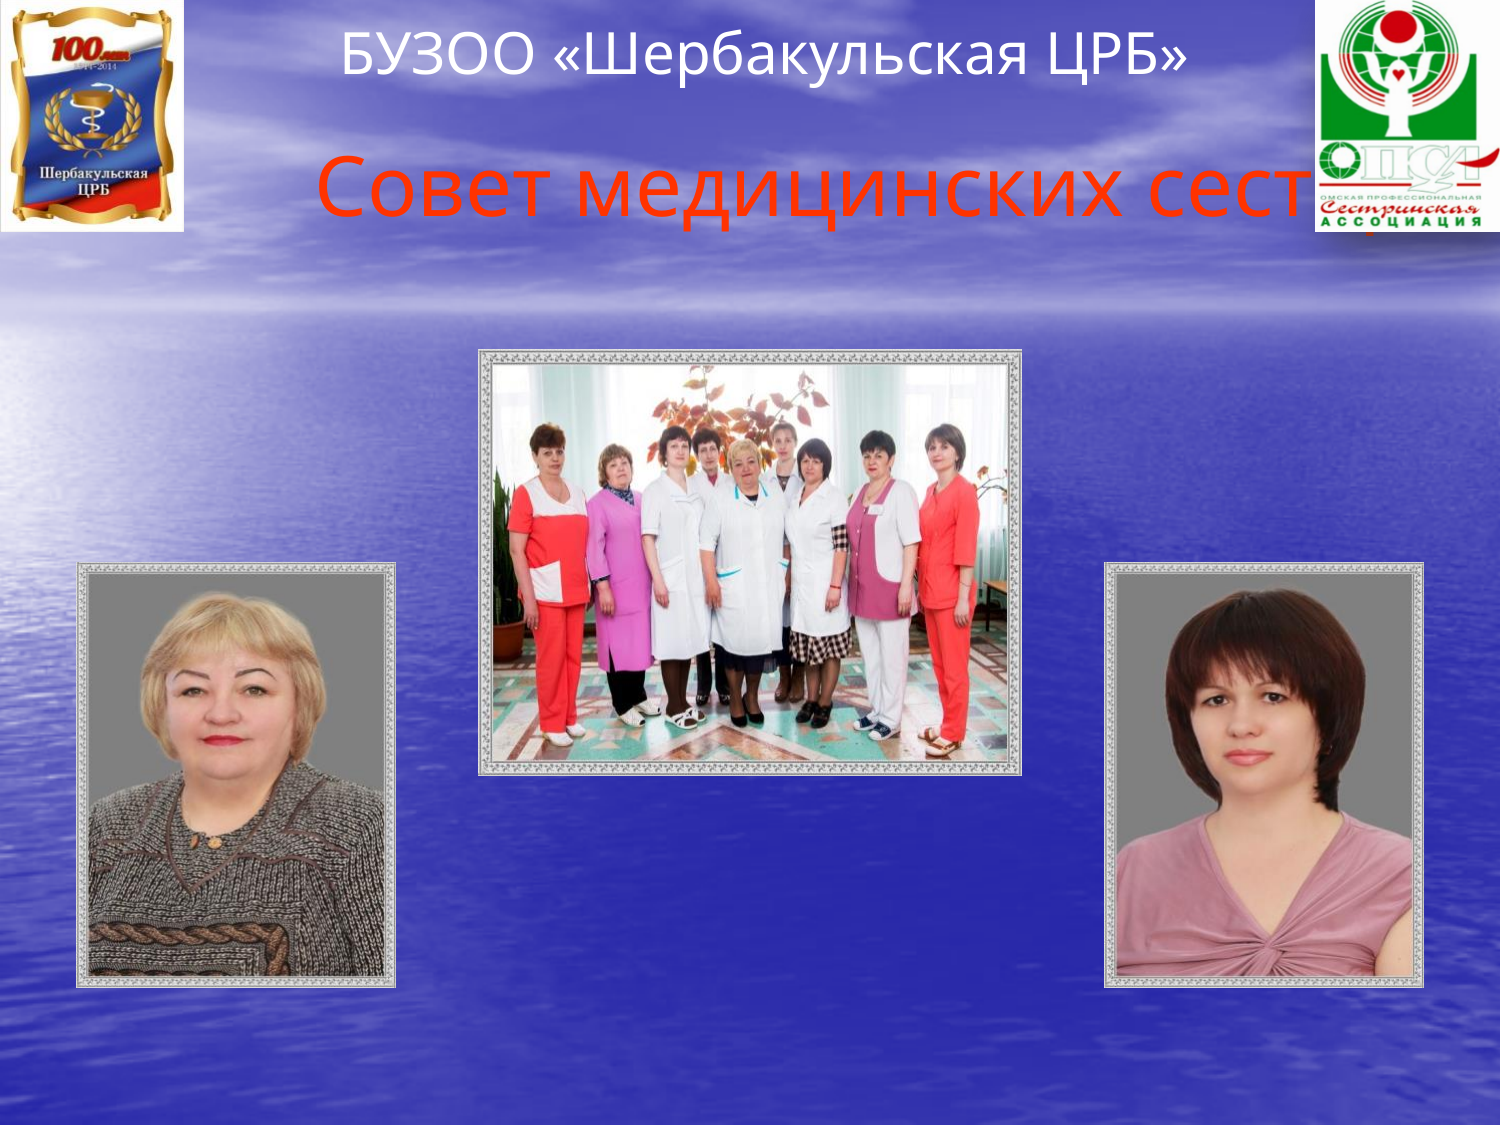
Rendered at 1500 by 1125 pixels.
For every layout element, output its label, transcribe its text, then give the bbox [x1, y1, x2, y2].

picture [76, 562, 396, 988]
text_box Совет медицинских сестер [181, 125, 1301, 241]
picture [478, 349, 1022, 776]
picture [1315, 0, 1500, 232]
title БУЗОО «Шербакульская ЦРБ» [324, 0, 1309, 102]
picture [1104, 562, 1424, 988]
picture [0, 0, 184, 232]
